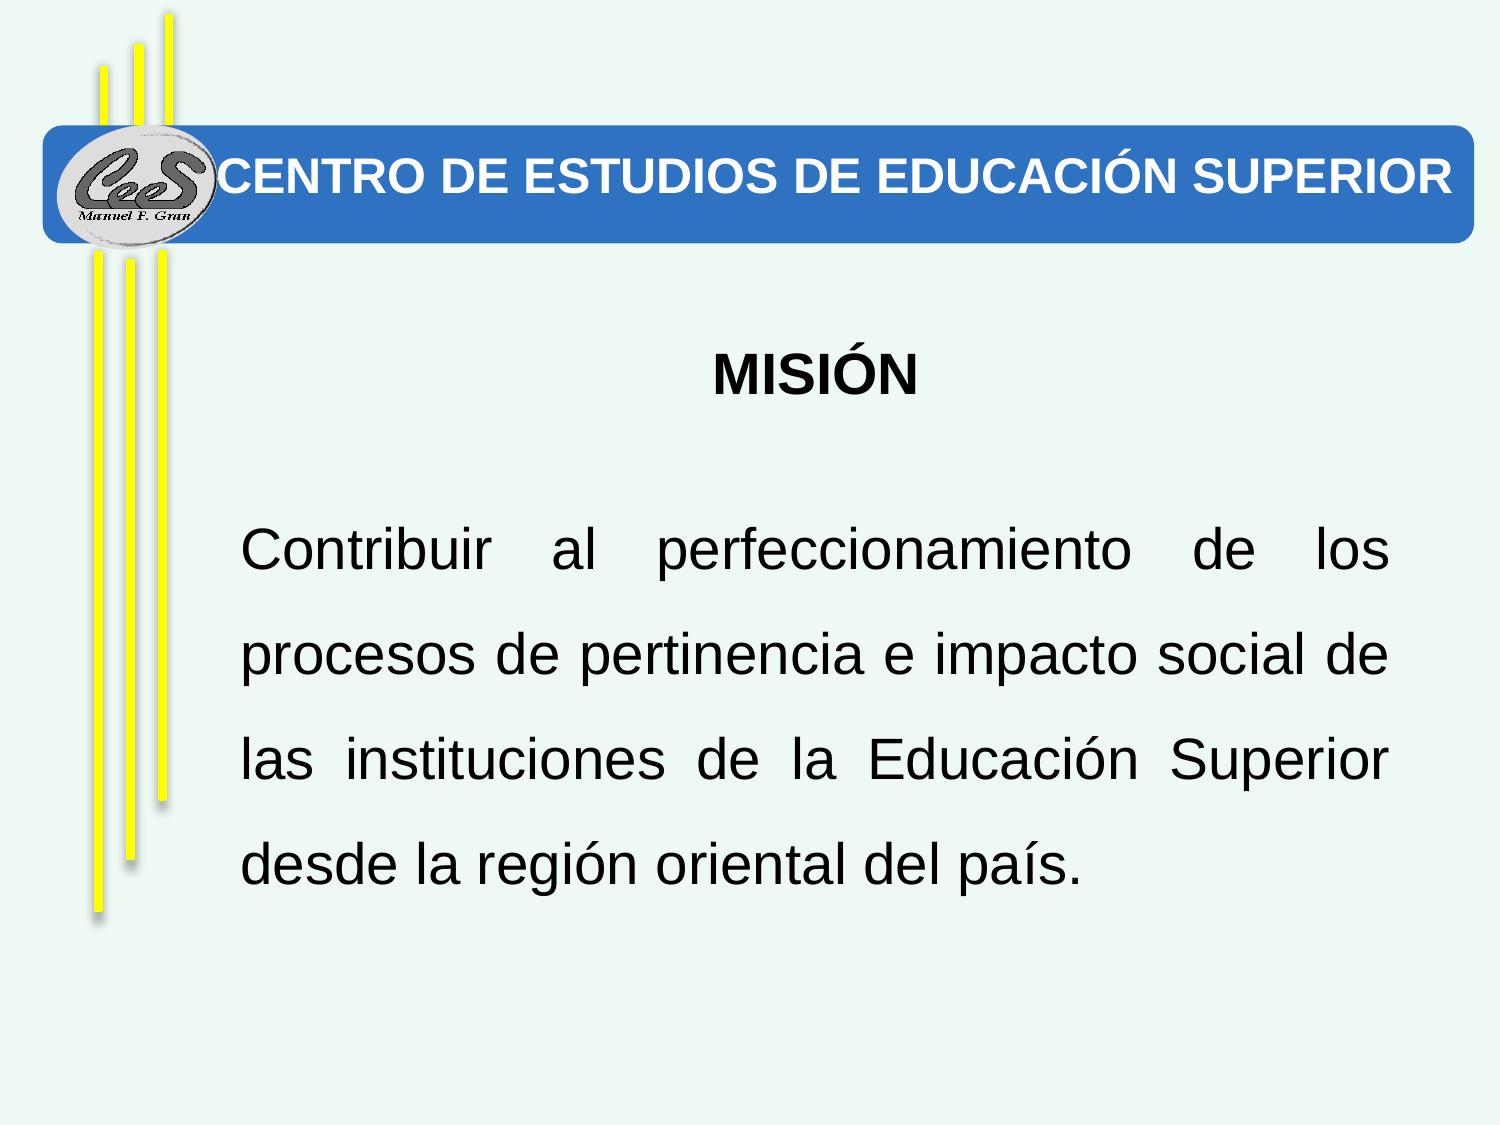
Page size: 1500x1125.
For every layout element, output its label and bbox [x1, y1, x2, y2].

text_box [42, 15, 1475, 910]
